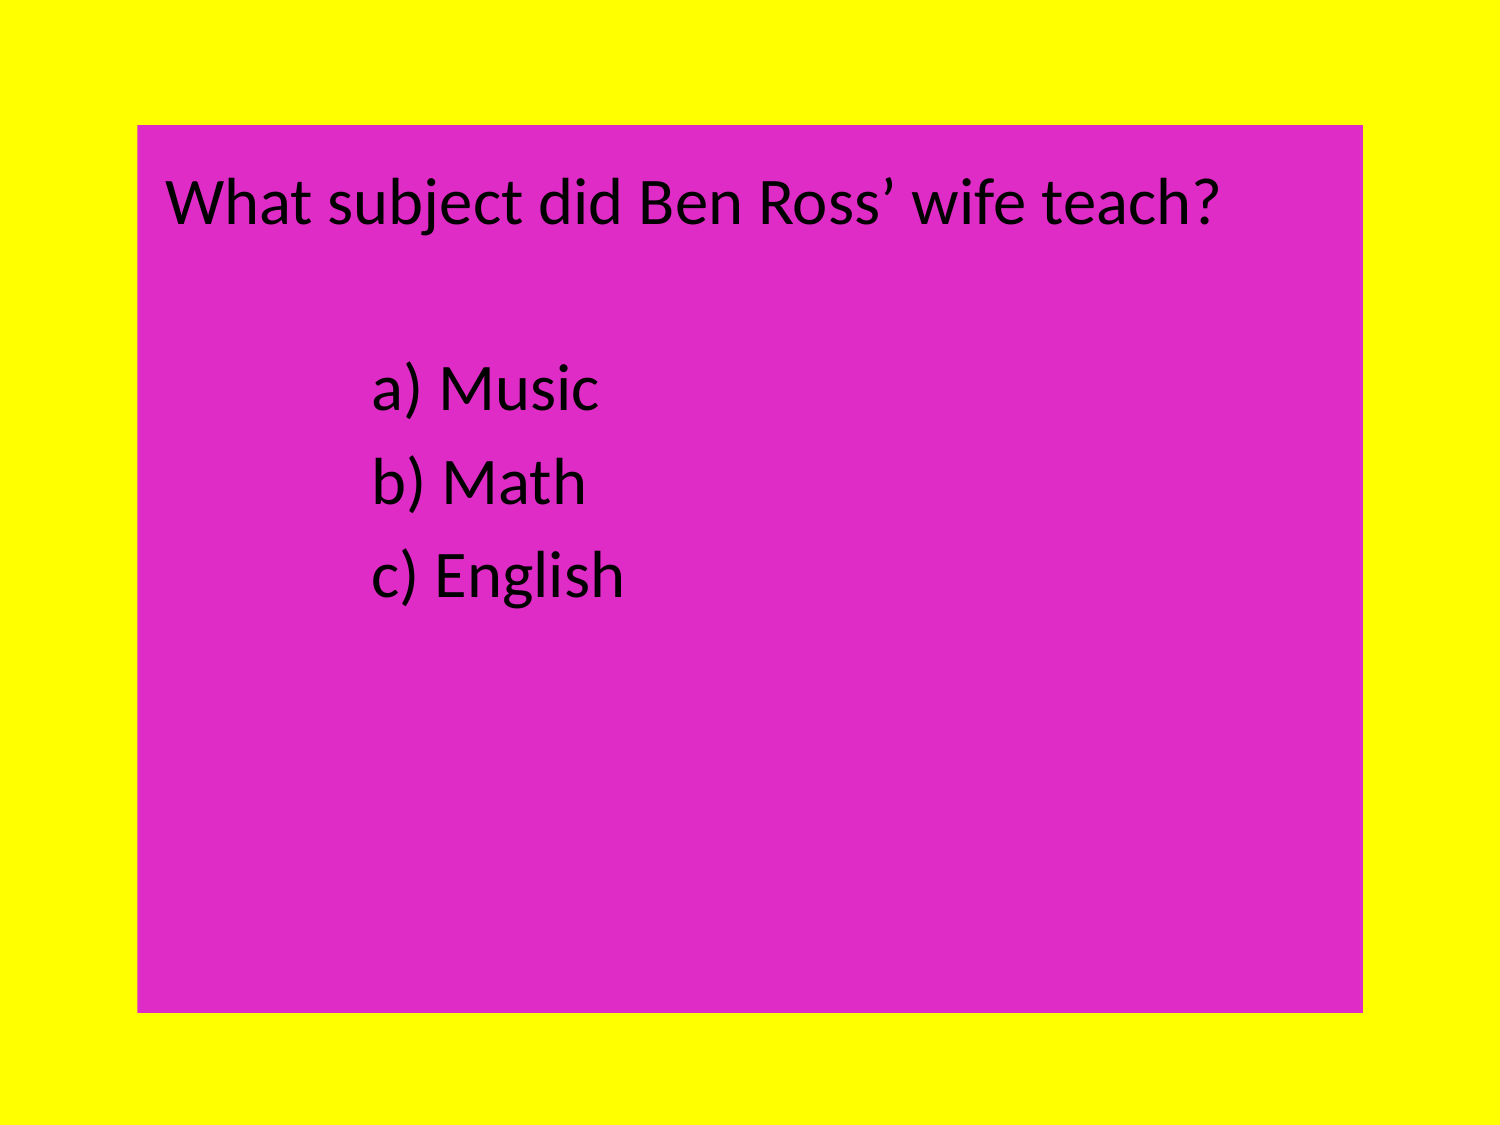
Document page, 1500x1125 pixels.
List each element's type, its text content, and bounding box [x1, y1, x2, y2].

list What subject did Ben Ross’ wife teach? a) Music b) Math c) English [150, 149, 1362, 1001]
text_box [135, 123, 1365, 1015]
